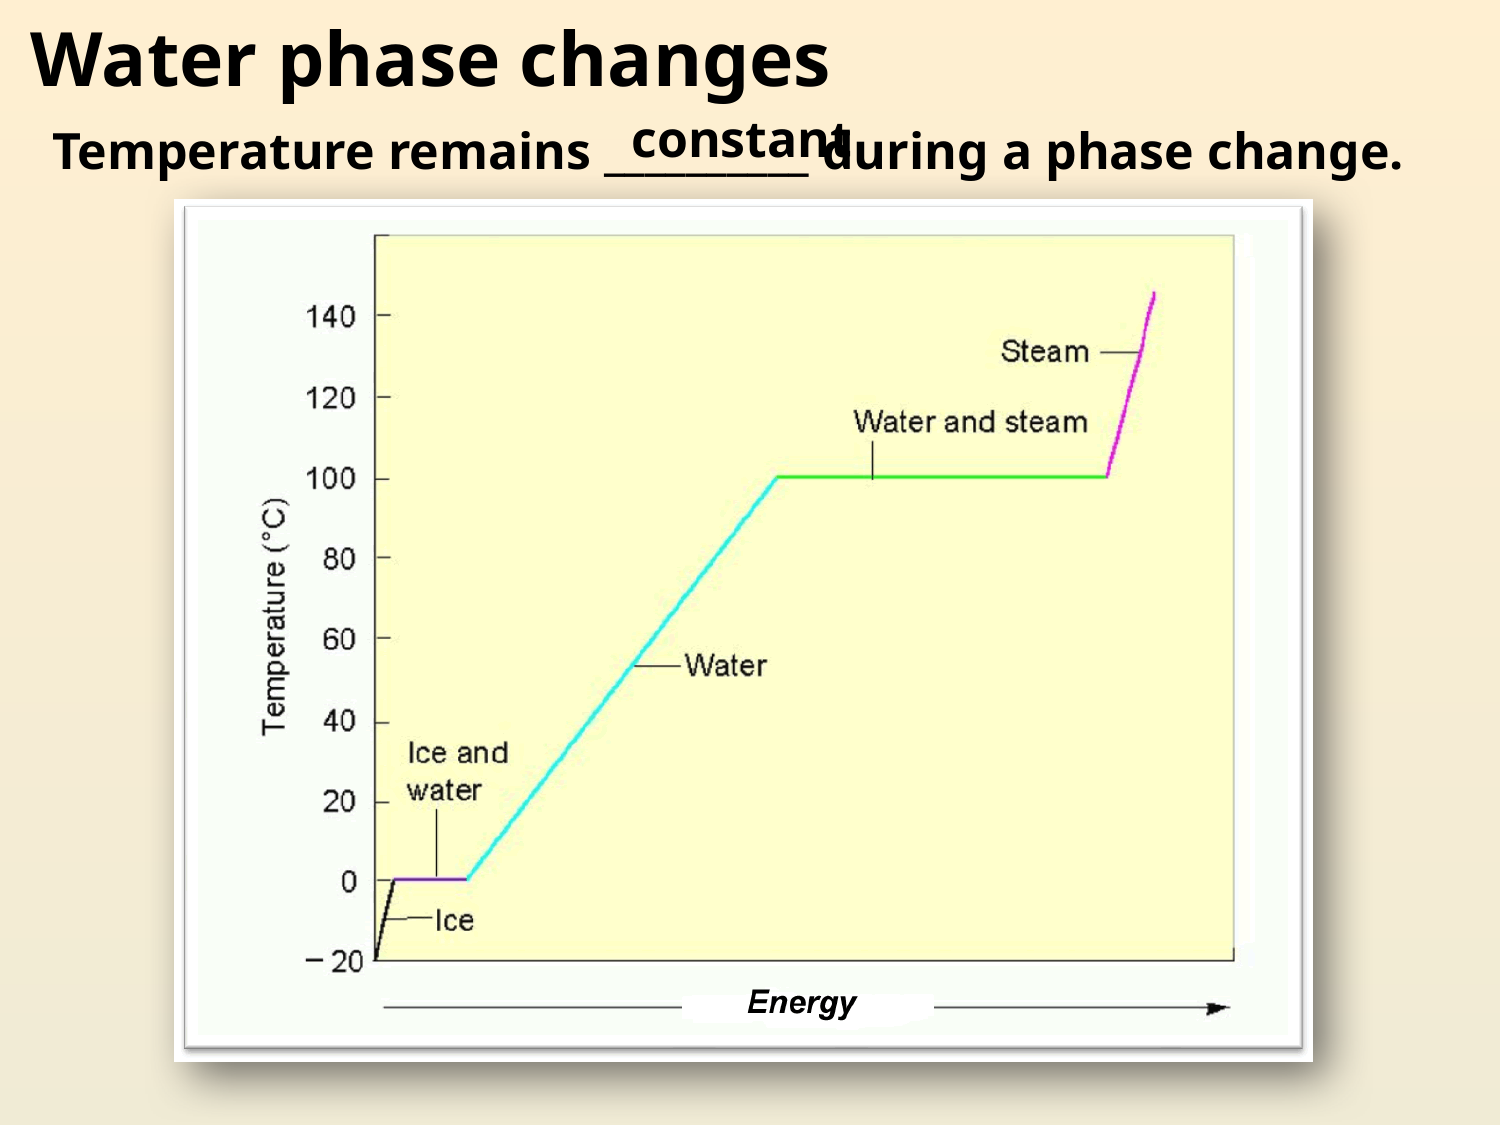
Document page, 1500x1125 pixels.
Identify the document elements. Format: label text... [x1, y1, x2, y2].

text_box constant [616, 99, 867, 175]
picture [174, 199, 1313, 1062]
title Water phase changes [0, 0, 863, 113]
text_box Temperature remains __________ during a phase change. [37, 112, 1500, 188]
